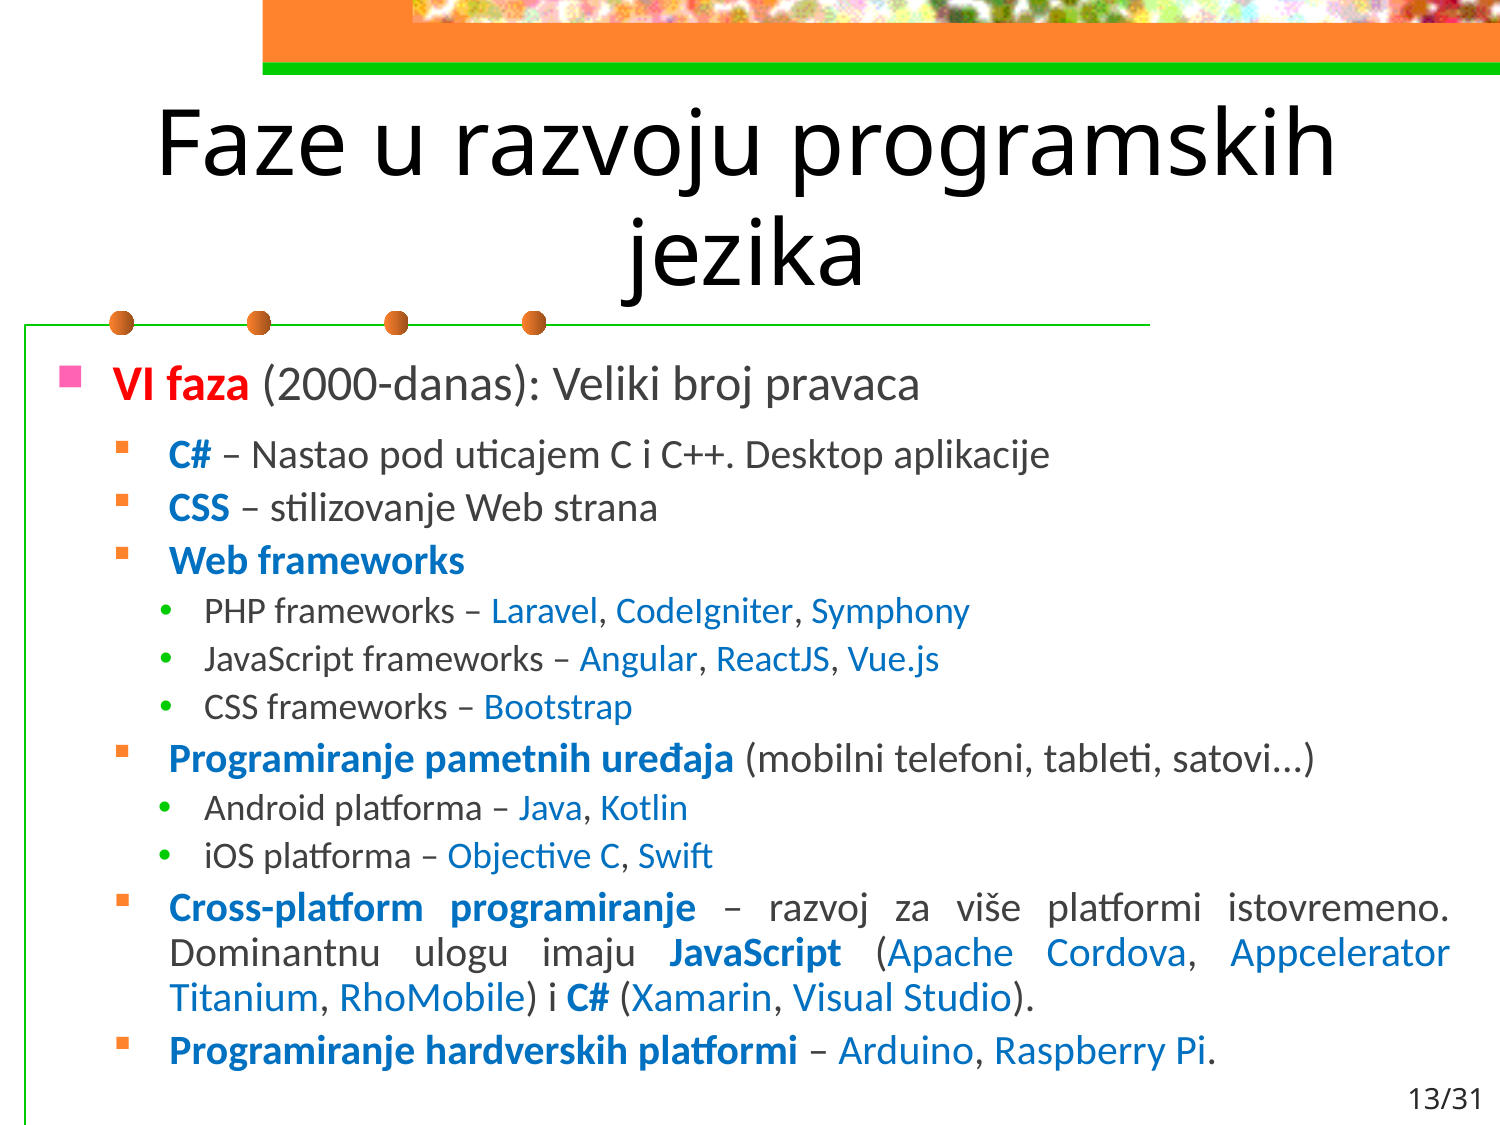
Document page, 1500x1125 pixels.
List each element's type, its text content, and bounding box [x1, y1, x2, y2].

picture [412, 0, 1500, 23]
list VI faza (2000-danas): Veliki broj pravaca C# – Nastao pod uticajem C i C++. Desktop aplikacije CSS – stilizovanje Web strana Web frameworks PHP frameworks – Laravel, CodeIgniter, Symphony JavaScript frameworks – Angular, ReactJS, Vue.js CSS frameworks – Bootstrap Programiranje pametnih uređaja (mobilni telefoni, tableti, satovi...) Android platforma – Java, Kotlin iOS platforma – Objective C, Swift Cross-platform programiranje – razvoj za više platformi istovremeno. Dominantnu ulogu imaju JavaScript (Apache Cordova, Appcelerator Titanium, RhoMobile) i C# (Xamarin, Visual Studio). Programiranje hardverskih platformi – Arduino, Raspberry Pi. [41, 349, 1466, 1106]
text_box 13/31 [1374, 1072, 1500, 1123]
title Faze u razvoju programskih jezika [29, 99, 1466, 288]
